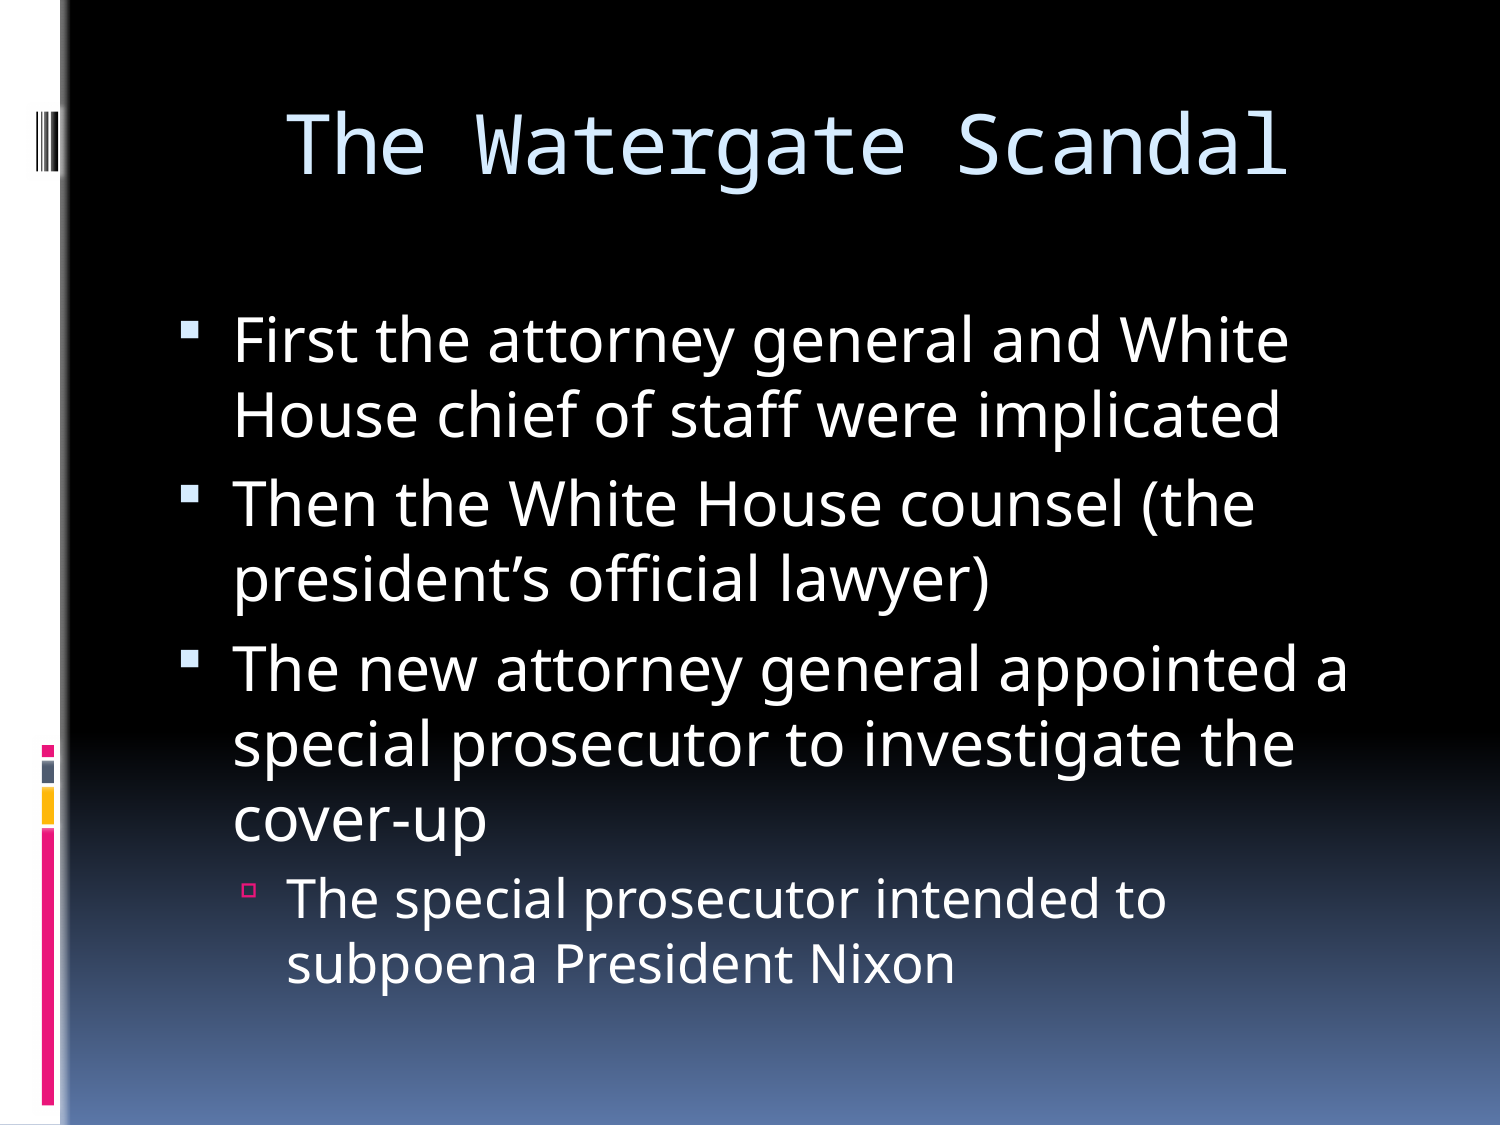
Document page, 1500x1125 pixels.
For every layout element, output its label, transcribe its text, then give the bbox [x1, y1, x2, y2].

title The Watergate Scandal [150, 83, 1425, 234]
list First the attorney general and White House chief of staff were implicated Then the White House counsel (the president’s official lawyer) The new attorney general appointed a special prosecutor to investigate the cover-up The special prosecutor intended to subpoena President Nixon [150, 292, 1425, 1043]
